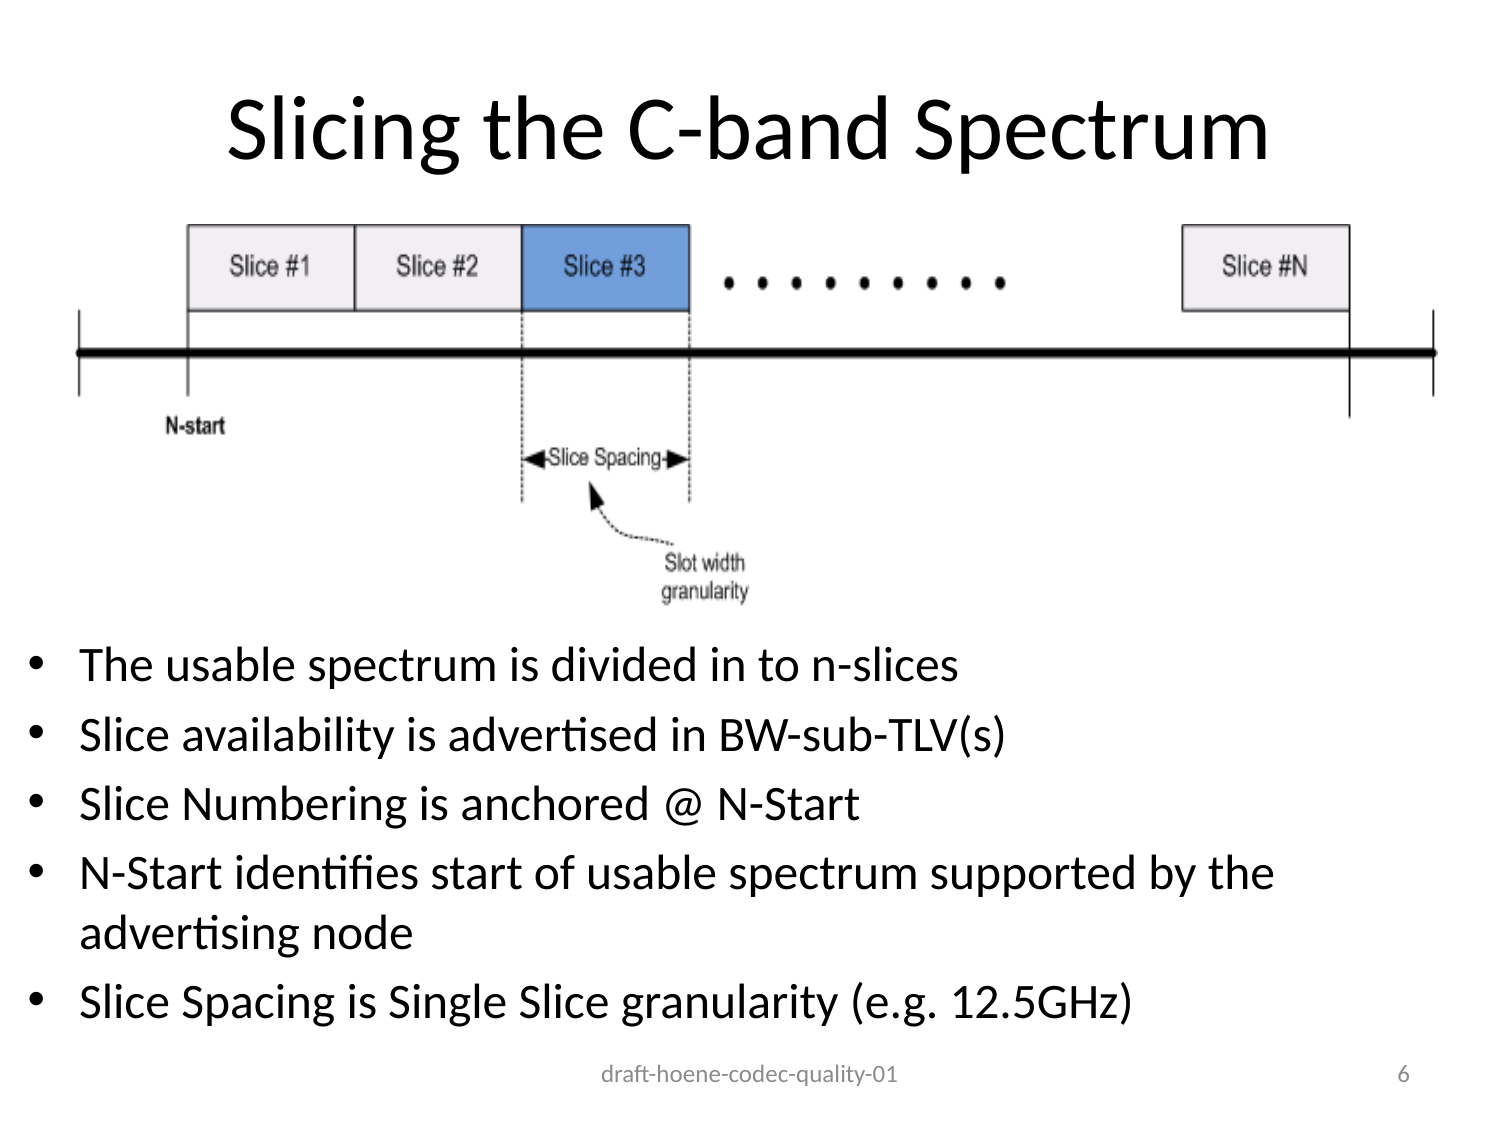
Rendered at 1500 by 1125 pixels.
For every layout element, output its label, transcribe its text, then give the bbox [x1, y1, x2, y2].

list The usable spectrum is divided in to n-slices Slice availability is advertised in BW-sub-TLV(s) Slice Numbering is anchored @ N-Start N-Start identifies start of usable spectrum supported by the advertising node Slice Spacing is Single Slice granularity (e.g. 12.5GHz) [12, 624, 1475, 1038]
slide_number 6 [1074, 1042, 1425, 1103]
footer draft-hoene-codec-quality-01 [512, 1042, 988, 1103]
picture [74, 224, 1438, 608]
title Slicing the C-band Spectrum [75, 45, 1425, 200]
